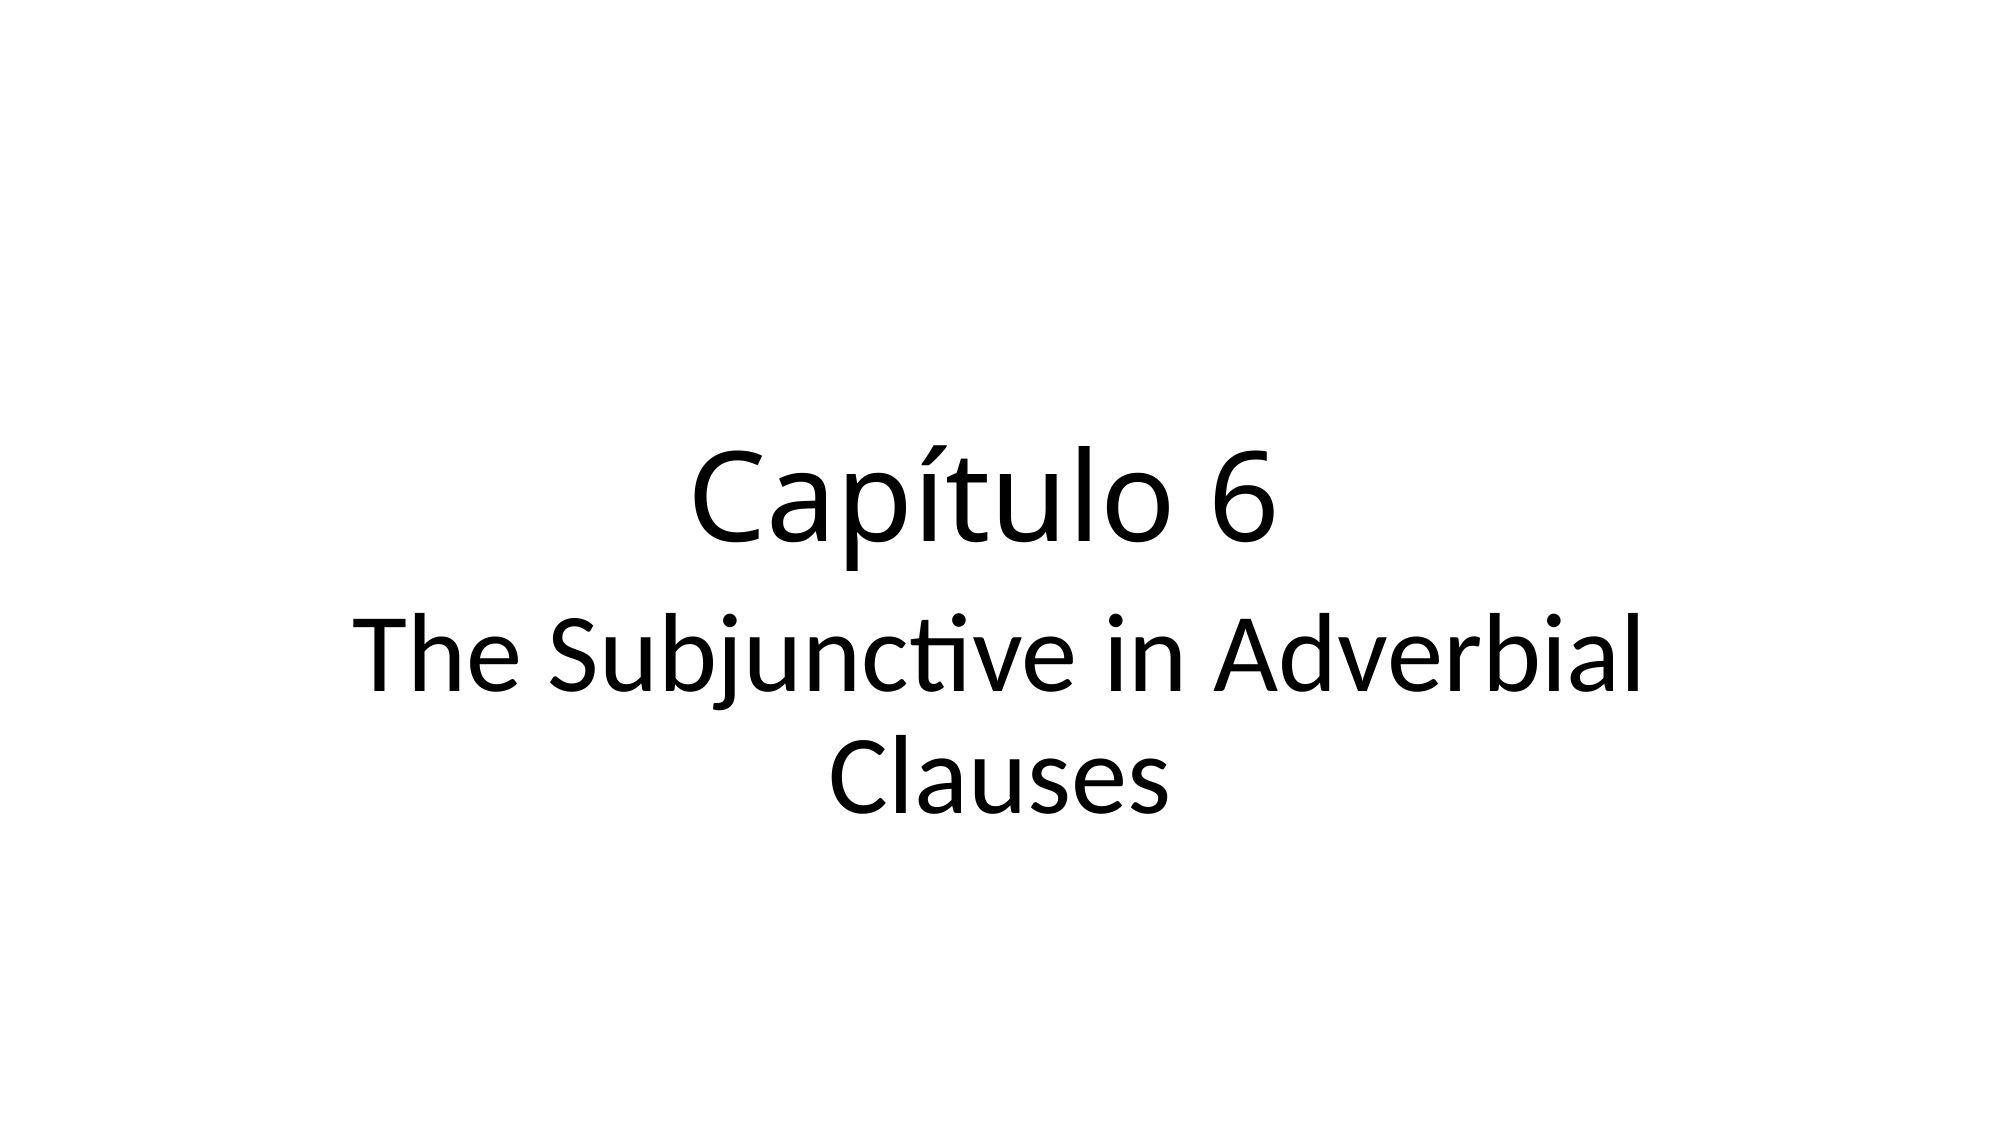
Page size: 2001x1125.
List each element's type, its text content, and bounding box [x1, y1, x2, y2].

title Capítulo 6 [249, 184, 1750, 576]
subtitle The Subjunctive in Adverbial Clauses [249, 587, 1750, 859]
